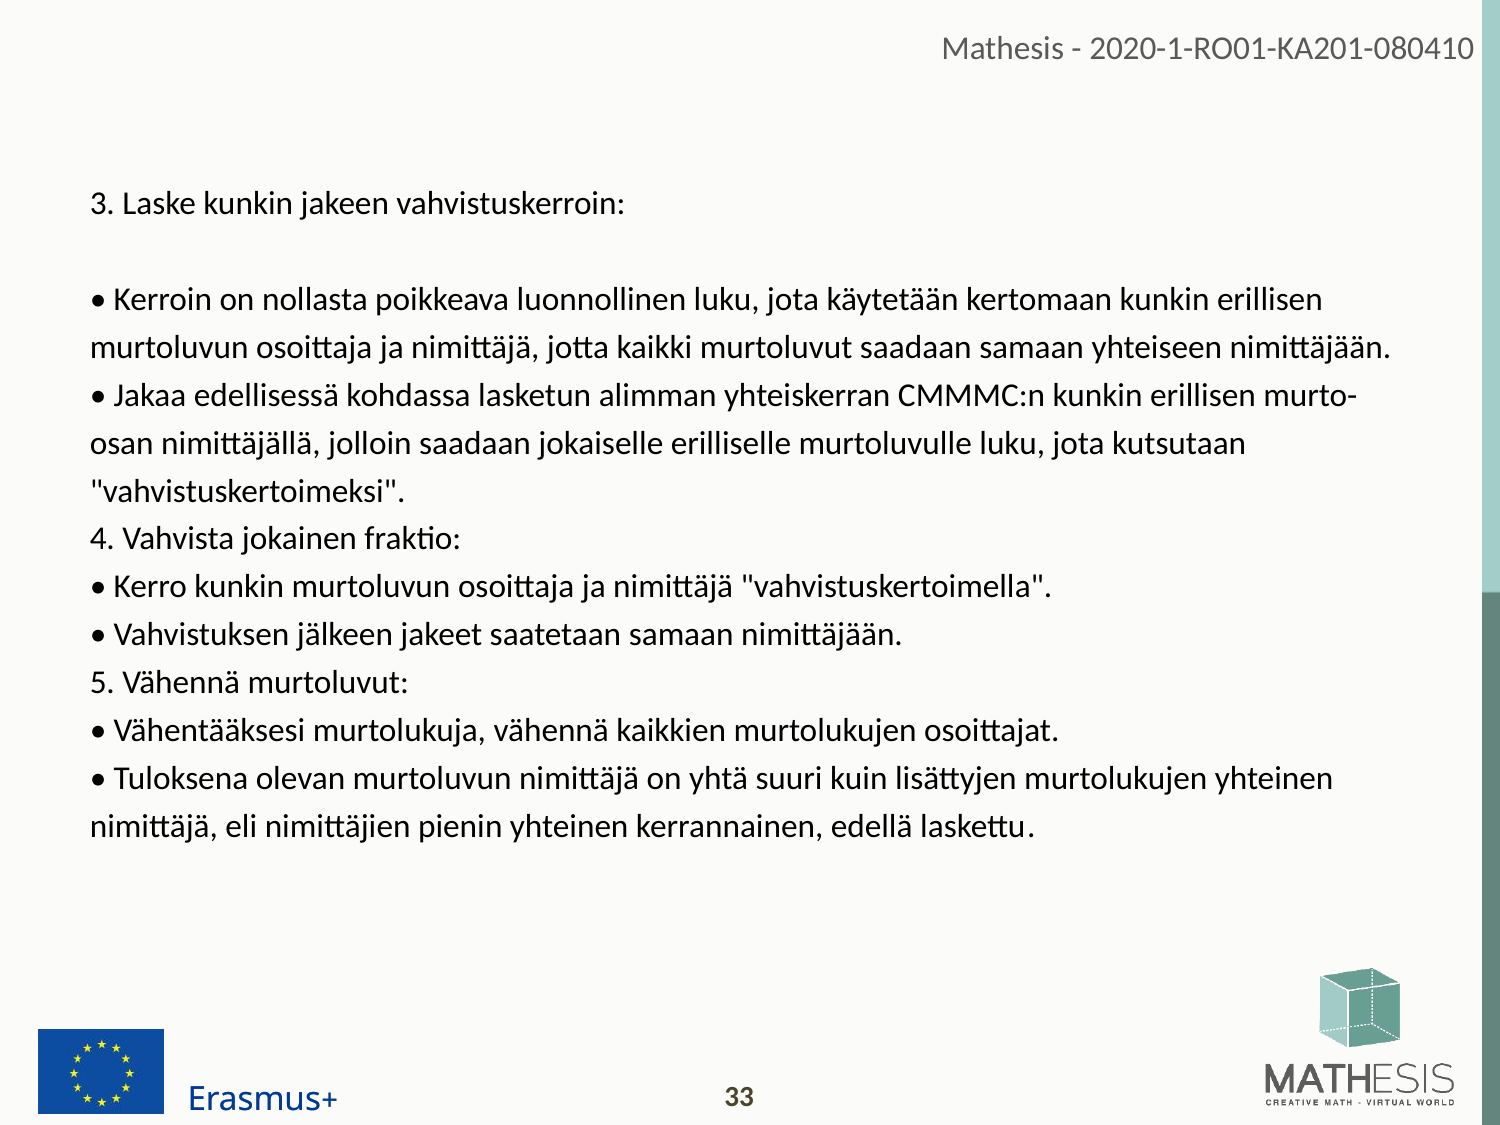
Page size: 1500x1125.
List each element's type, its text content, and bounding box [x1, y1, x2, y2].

list 3. Laske kunkin jakeen vahvistuskerroin: • Kerroin on nollasta poikkeava luonnollinen luku, jota käytetään kertomaan kunkin erillisen murtoluvun osoittaja ja nimittäjä, jotta kaikki murtoluvut saadaan samaan yhteiseen nimittäjään. • Jakaa edellisessä kohdassa lasketun alimman yhteiskerran CMMMC:n kunkin erillisen murto-osan nimittäjällä, jolloin saadaan jokaiselle erilliselle murtoluvulle luku, jota kutsutaan "vahvistuskertoimeksi". 4. Vahvista jokainen fraktio: • Kerro kunkin murtoluvun osoittaja ja nimittäjä "vahvistuskertoimella". • Vahvistuksen jälkeen jakeet saatetaan samaan nimittäjään. 5. Vähennä murtoluvut: • Vähentääksesi murtolukuja, vähennä kaikkien murtolukujen osoittajat. • Tuloksena olevan murtoluvun nimittäjä on yhtä suuri kuin lisättyjen murtolukujen yhteinen nimittäjä, eli nimittäjien pienin yhteinen kerrannainen, edellä laskettu. [75, 166, 1425, 946]
picture [38, 1029, 164, 1114]
